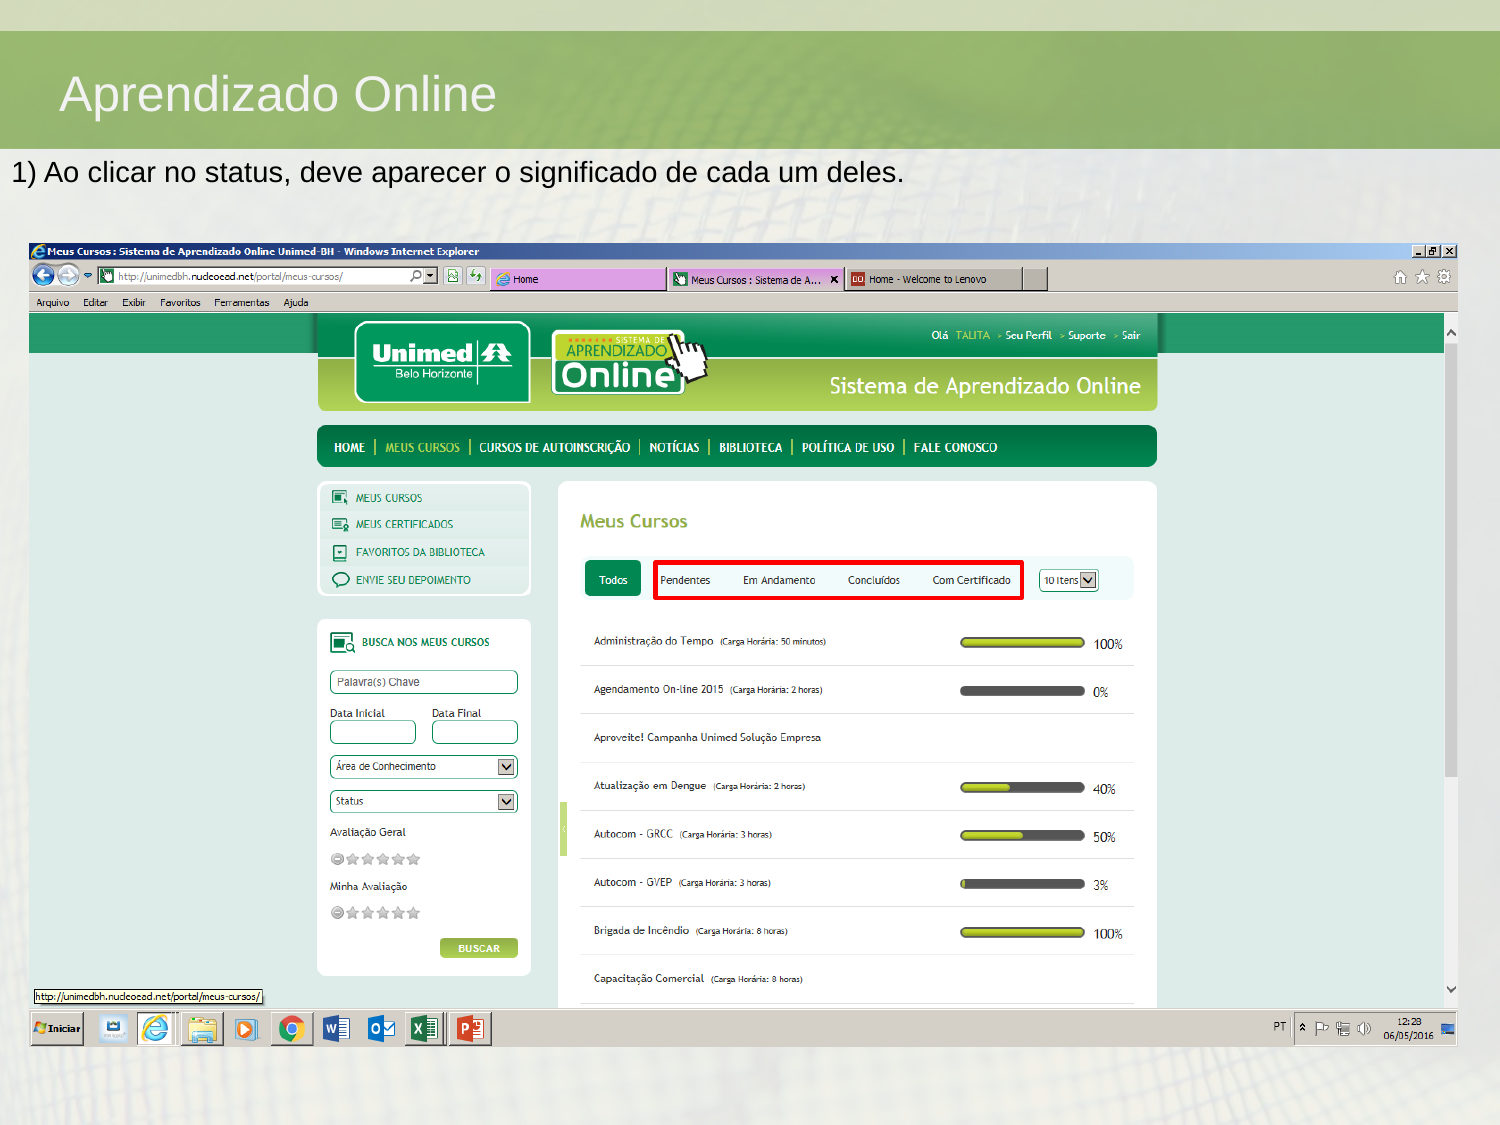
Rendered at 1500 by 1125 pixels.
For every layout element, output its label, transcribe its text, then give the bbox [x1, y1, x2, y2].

text_box Aprendizado Online [44, 54, 513, 130]
text_box 1) Ao clicar no status, deve aparecer o significado de cada um deles. [0, 145, 922, 196]
picture [29, 243, 1458, 1047]
